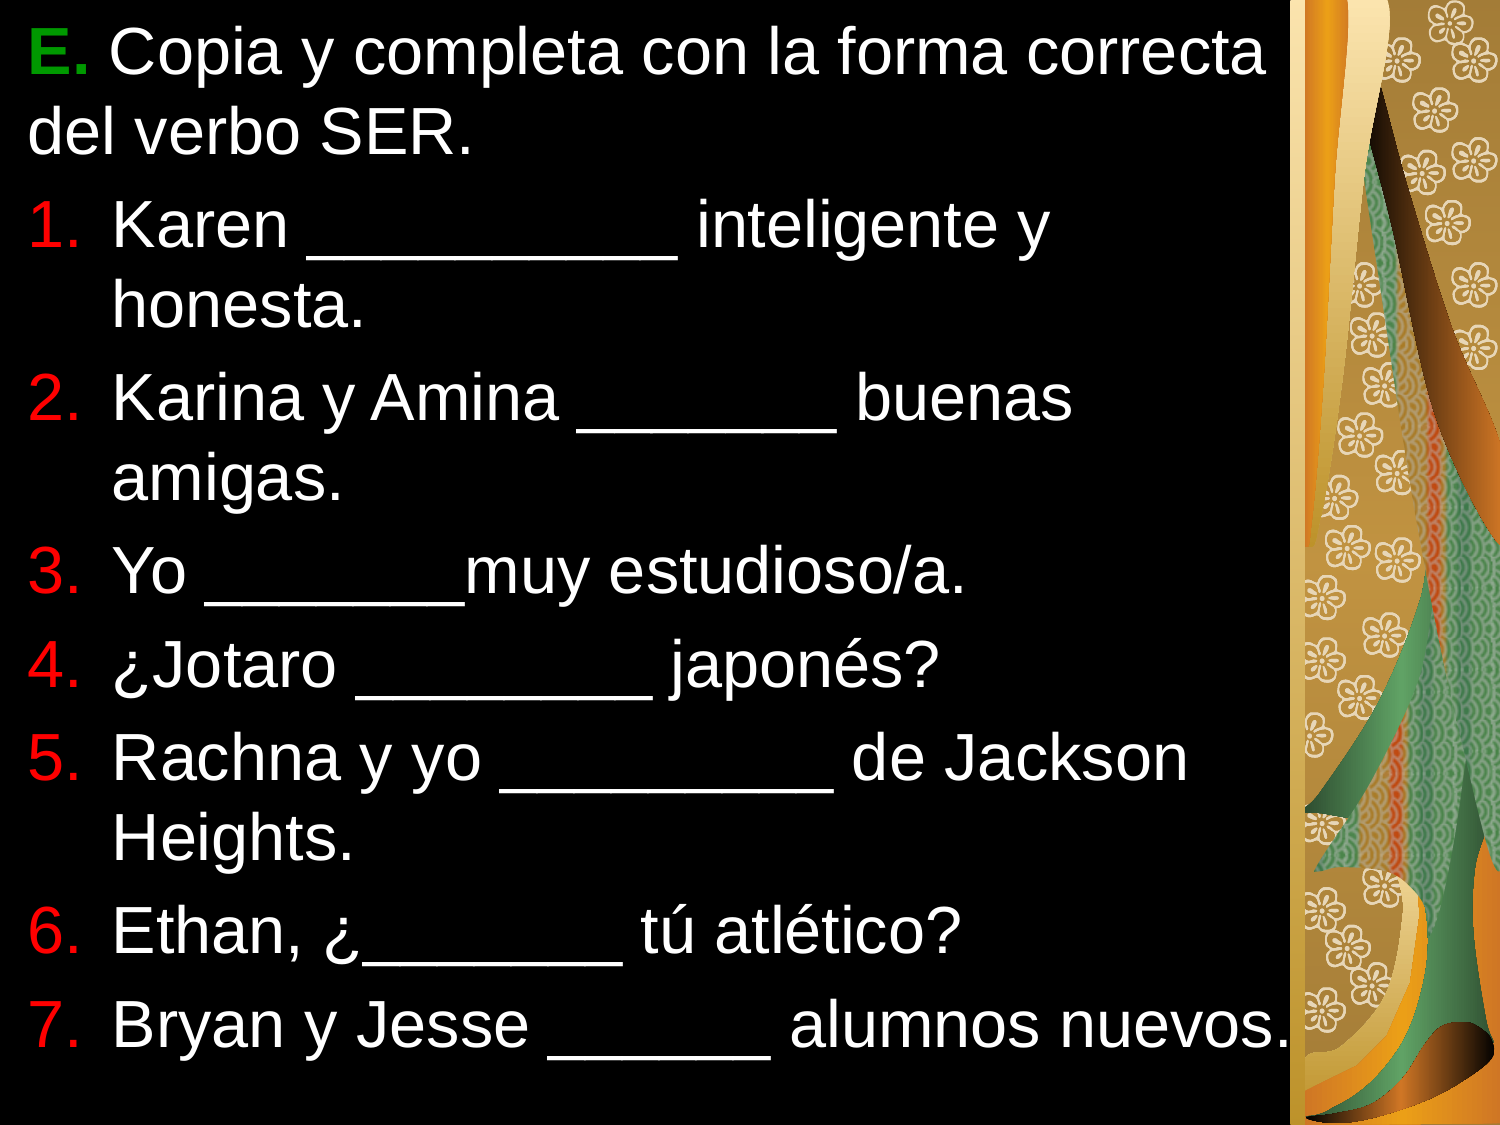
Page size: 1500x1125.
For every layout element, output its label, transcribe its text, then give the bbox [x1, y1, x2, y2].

list E. Copia y completa con la forma correcta del verbo SER. Karen __________ inteligente y honesta. Karina y Amina _______ buenas amigas. Yo _______muy estudioso/a. ¿Jotaro ________ japonés? Rachna y yo _________ de Jackson Heights. Ethan, ¿_______ tú atlético? Bryan y Jesse ______ alumnos nuevos. [12, 0, 1313, 1125]
picture [1314, 144, 1500, 936]
